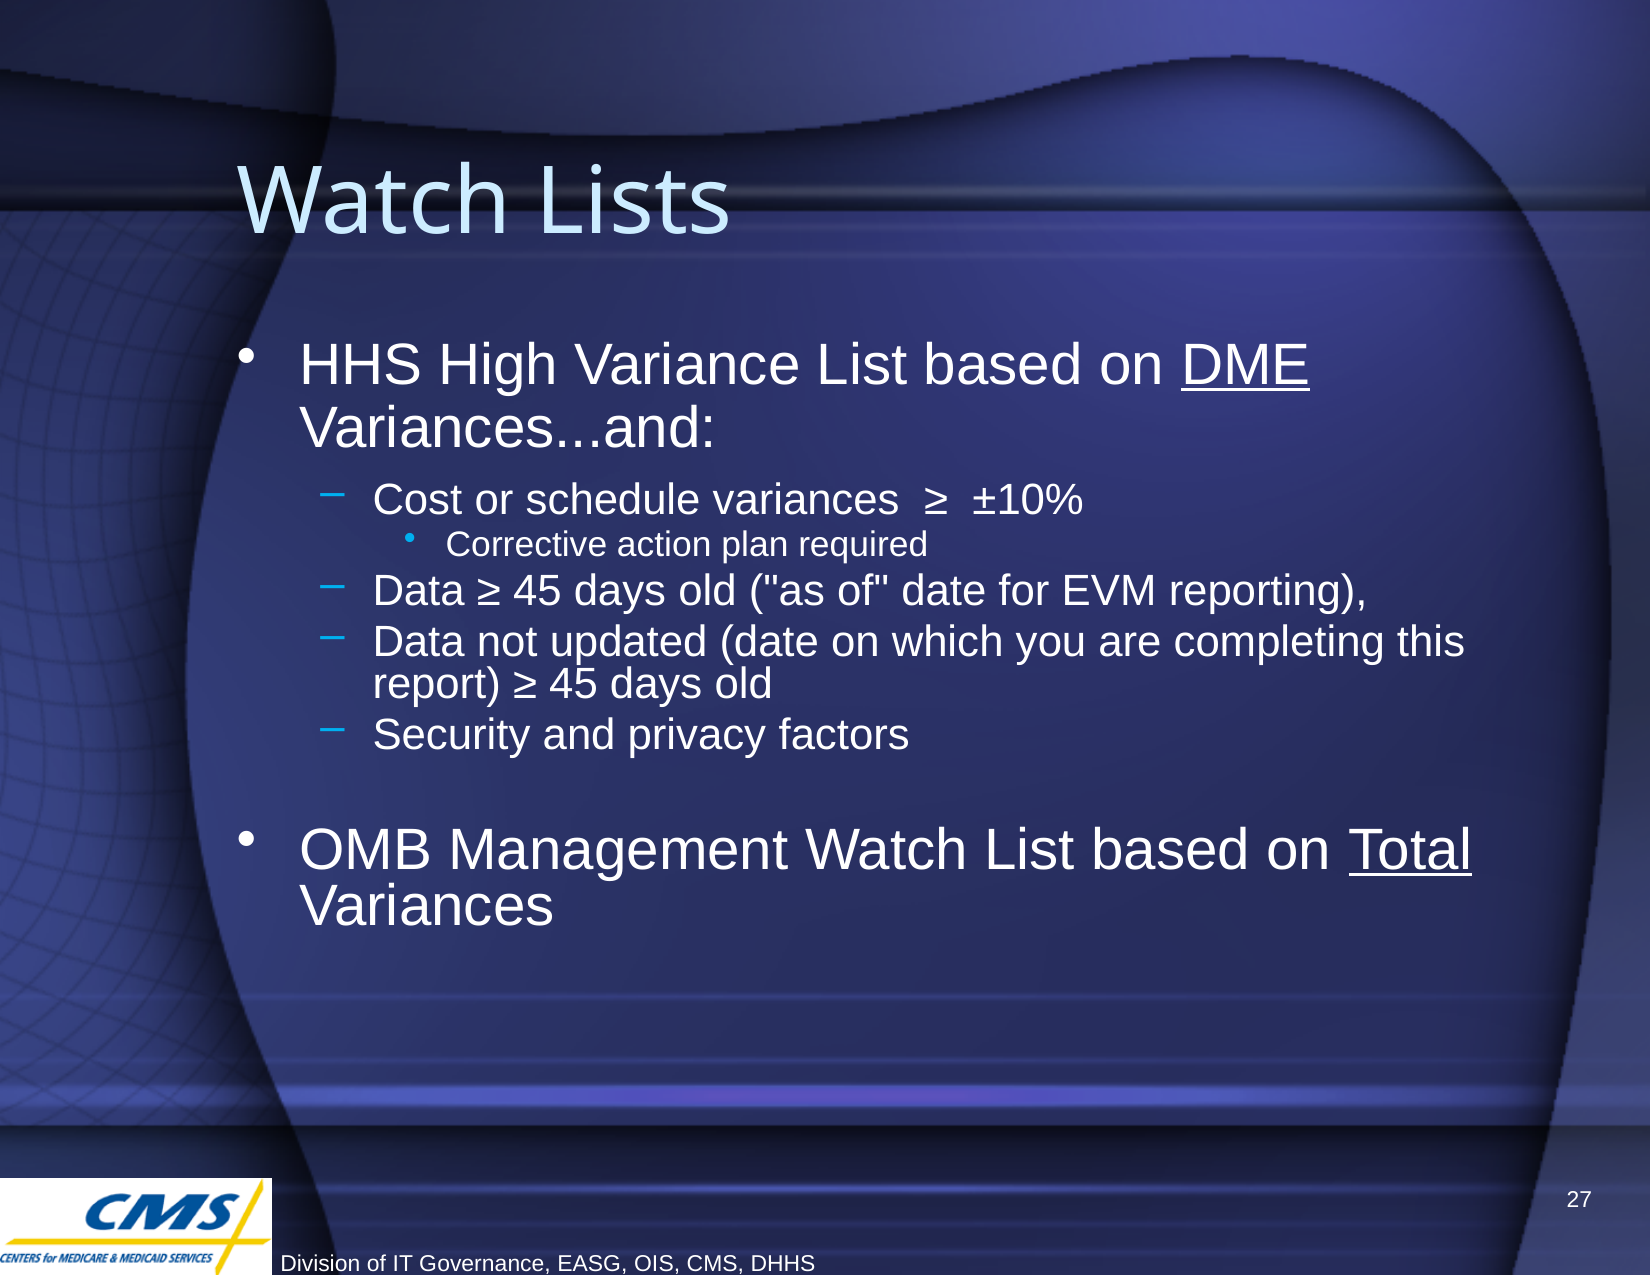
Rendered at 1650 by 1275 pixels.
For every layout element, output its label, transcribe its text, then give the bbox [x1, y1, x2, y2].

slide_number 27 [1264, 1175, 1610, 1247]
picture [0, 0, 1650, 1275]
title Watch Lists [220, 111, 1609, 282]
list HHS High Variance List based on DME Variances...and: Cost or schedule variances ≥ ±10% Corrective action plan required Data ≥ 45 days old ("as of" date for EVM reporting), Data not updated (date on which you are completing this report) ≥ 45 days old Security and privacy factors OMB Management Watch List based on Total Variances [220, 325, 1609, 1162]
